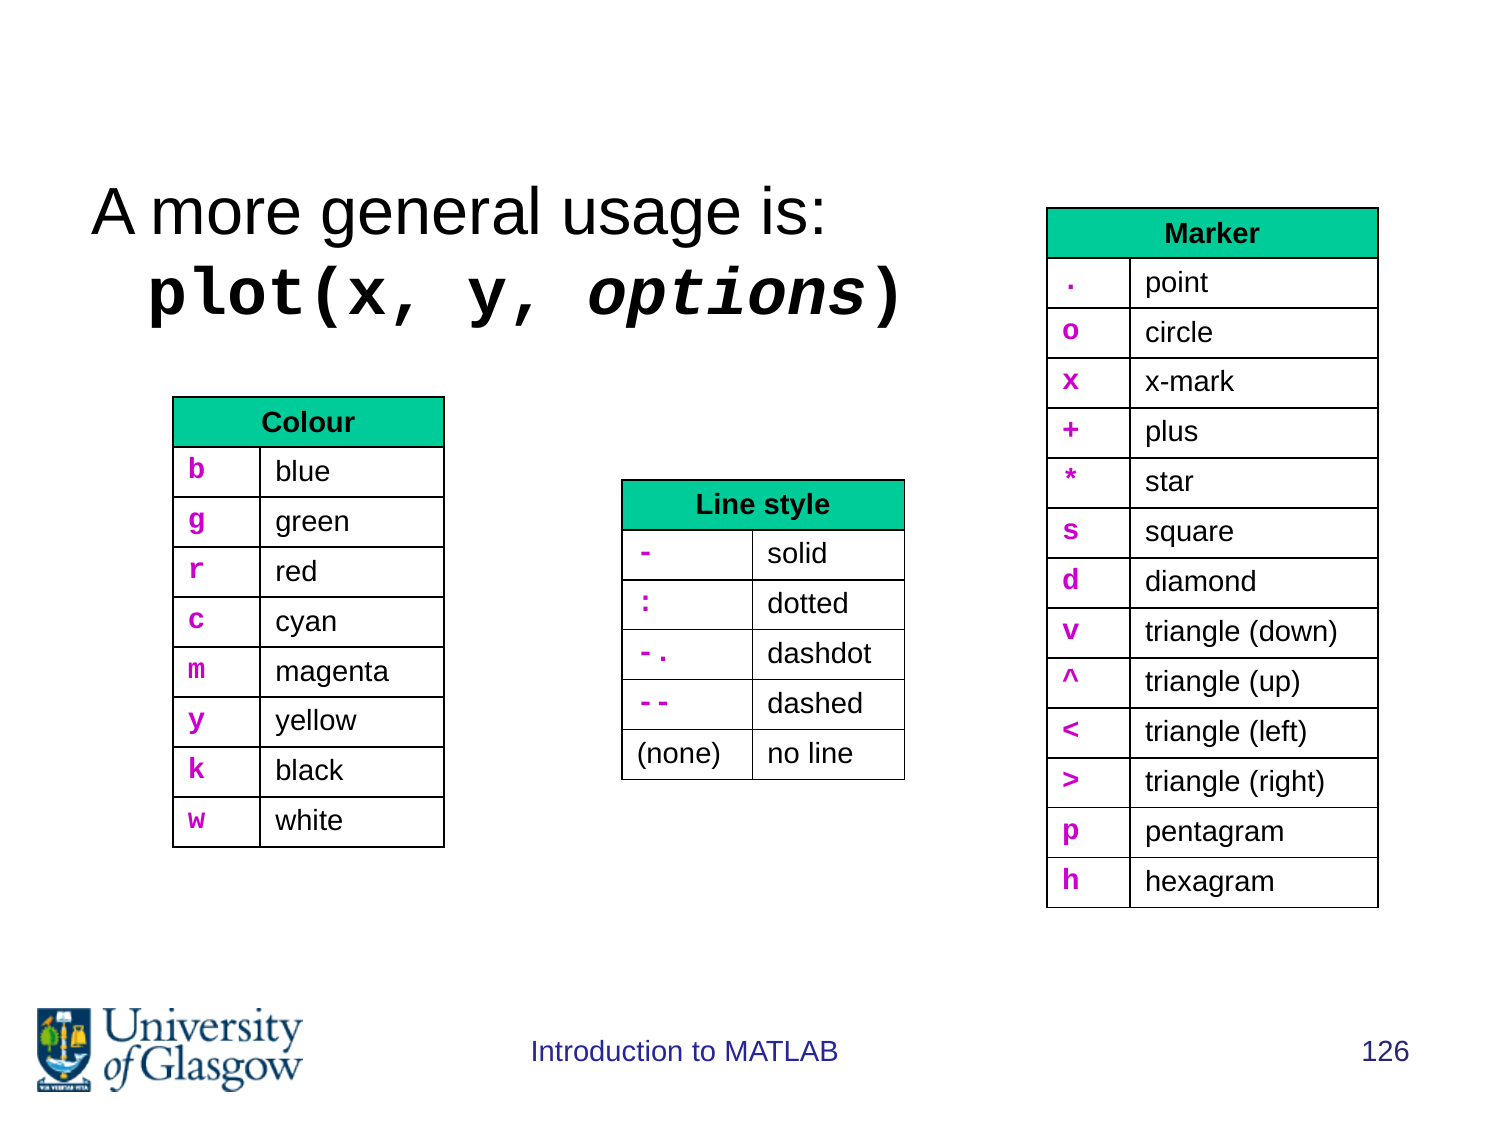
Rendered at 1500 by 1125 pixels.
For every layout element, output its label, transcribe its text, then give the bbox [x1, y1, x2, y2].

table_cell solid [753, 531, 904, 579]
table_cell o [1048, 309, 1129, 357]
table_cell v [1048, 609, 1129, 657]
table_cell star [1131, 459, 1377, 507]
table_cell square [1131, 509, 1377, 557]
table_cell c [174, 598, 259, 646]
table_cell > [1048, 759, 1129, 807]
table_cell p [1048, 808, 1129, 857]
table_cell b [174, 448, 259, 496]
table_cell green [261, 498, 443, 546]
table_header Line style [623, 481, 904, 529]
table_cell k [174, 748, 259, 796]
table_cell s [1048, 509, 1129, 557]
table_header Marker [1048, 209, 1377, 257]
table_cell x-mark [1131, 359, 1377, 407]
table_cell white [261, 798, 443, 846]
table_cell black [261, 748, 443, 796]
table_cell g [174, 498, 259, 546]
table_cell m [174, 648, 259, 696]
table_cell < [1048, 709, 1129, 757]
table_cell no line [753, 730, 904, 779]
table_cell w [174, 798, 259, 846]
footer Introduction to MATLAB [447, 1024, 923, 1103]
table_cell diamond [1131, 559, 1377, 607]
table_cell d [1048, 559, 1129, 607]
table_cell (none) [623, 730, 752, 779]
table_cell red [261, 548, 443, 596]
table_cell h [1048, 858, 1129, 907]
table_cell triangle (right) [1131, 759, 1377, 807]
table_cell plus [1131, 409, 1377, 457]
table_cell . [1048, 259, 1129, 307]
table_cell triangle (left) [1131, 709, 1377, 757]
table_cell y [174, 698, 259, 746]
table_cell dashed [753, 680, 904, 729]
table_cell blue [261, 448, 443, 496]
table_cell dotted [753, 581, 904, 629]
table_cell pentagram [1131, 808, 1377, 857]
table_cell magenta [261, 648, 443, 696]
table_cell cyan [261, 598, 443, 646]
table_cell yellow [261, 698, 443, 746]
table_cell circle [1131, 309, 1377, 357]
table_cell ^ [1048, 659, 1129, 707]
table_cell hexagram [1131, 858, 1377, 907]
table_cell + [1048, 409, 1129, 457]
picture [37, 1008, 303, 1092]
table_cell x [1048, 359, 1129, 407]
list A more general usage is: plot(x, y, options) [76, 160, 1427, 911]
slide_number 126 [1074, 1024, 1425, 1103]
table_cell -. [623, 630, 752, 679]
table_cell -- [623, 680, 752, 729]
table_cell * [1048, 459, 1129, 507]
table_cell r [174, 548, 259, 596]
table_cell - [623, 531, 752, 579]
table_cell point [1131, 259, 1377, 307]
table_header Colour [174, 398, 443, 446]
table_cell : [623, 581, 752, 629]
table_cell triangle (down) [1131, 609, 1377, 657]
table_cell dashdot [753, 630, 904, 679]
table_cell triangle (up) [1131, 659, 1377, 707]
